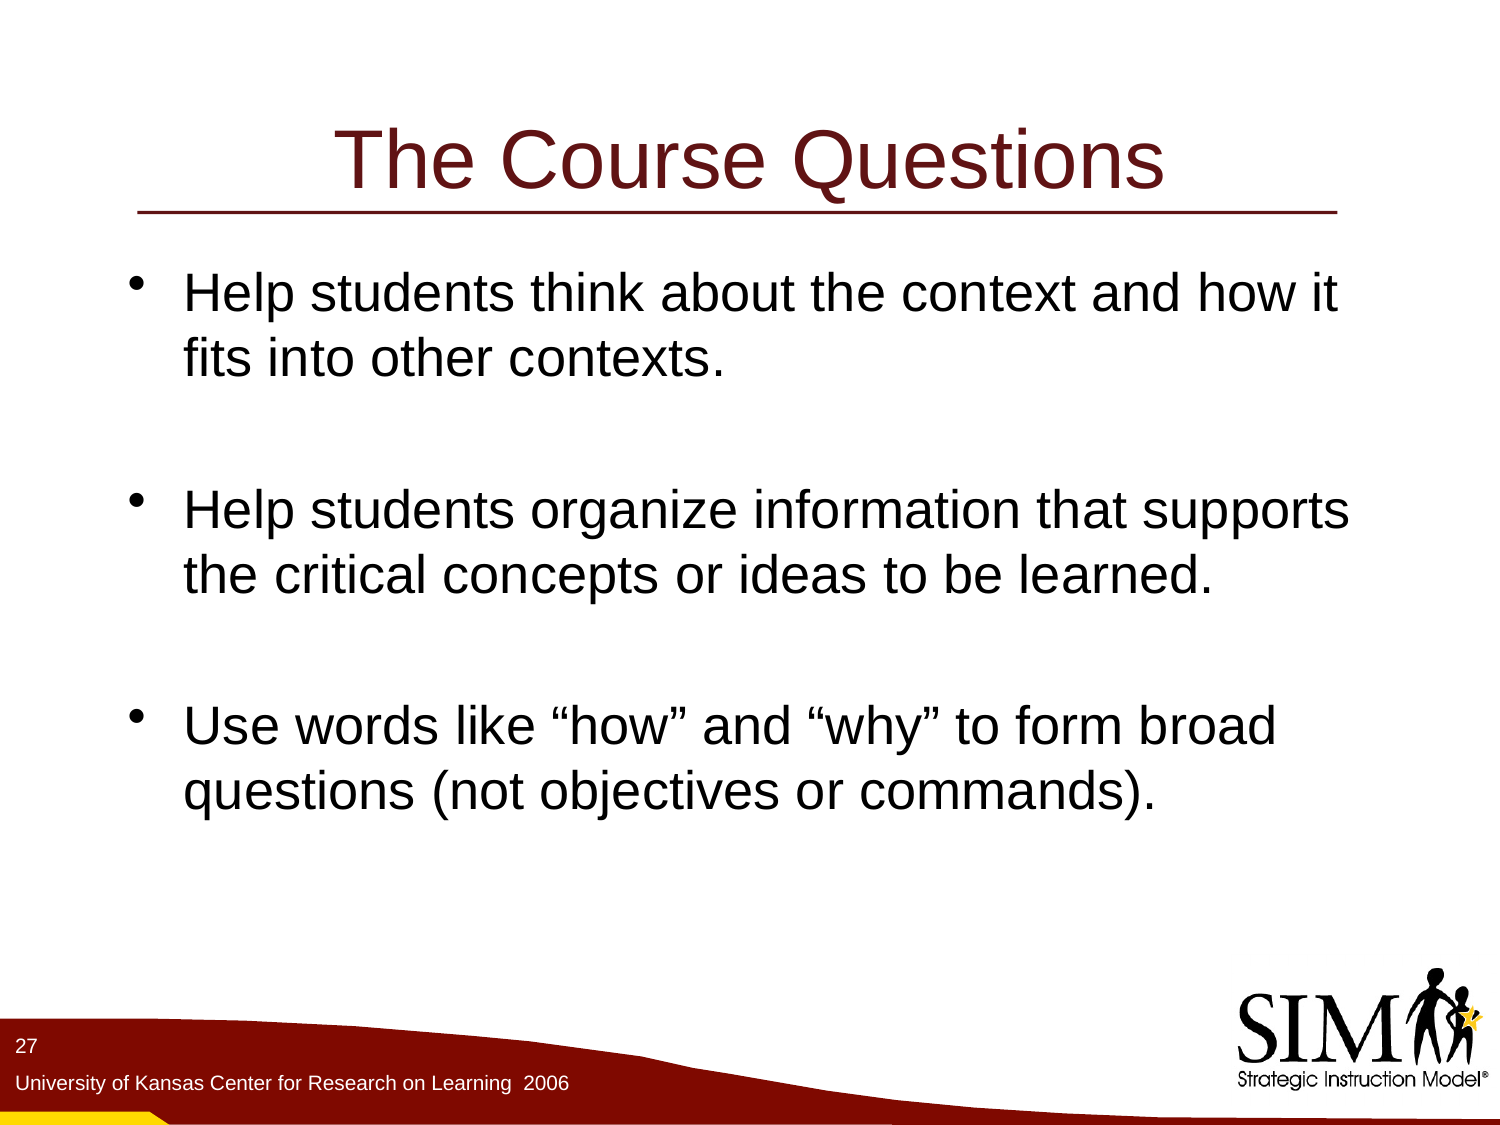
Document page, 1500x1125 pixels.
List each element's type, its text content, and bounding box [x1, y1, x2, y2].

footer University of Kansas Center for Research on Learning 2006 [0, 1062, 626, 1101]
title The Course Questions [112, 74, 1388, 213]
slide_number 27 [0, 1024, 313, 1062]
picture [1231, 954, 1497, 1106]
list Help students think about the context and how it fits into other contexts. Help students organize information that supports the critical concepts or ideas to be learned. Use words like “how” and “why” to form broad questions (not objectives or commands). [112, 249, 1388, 901]
